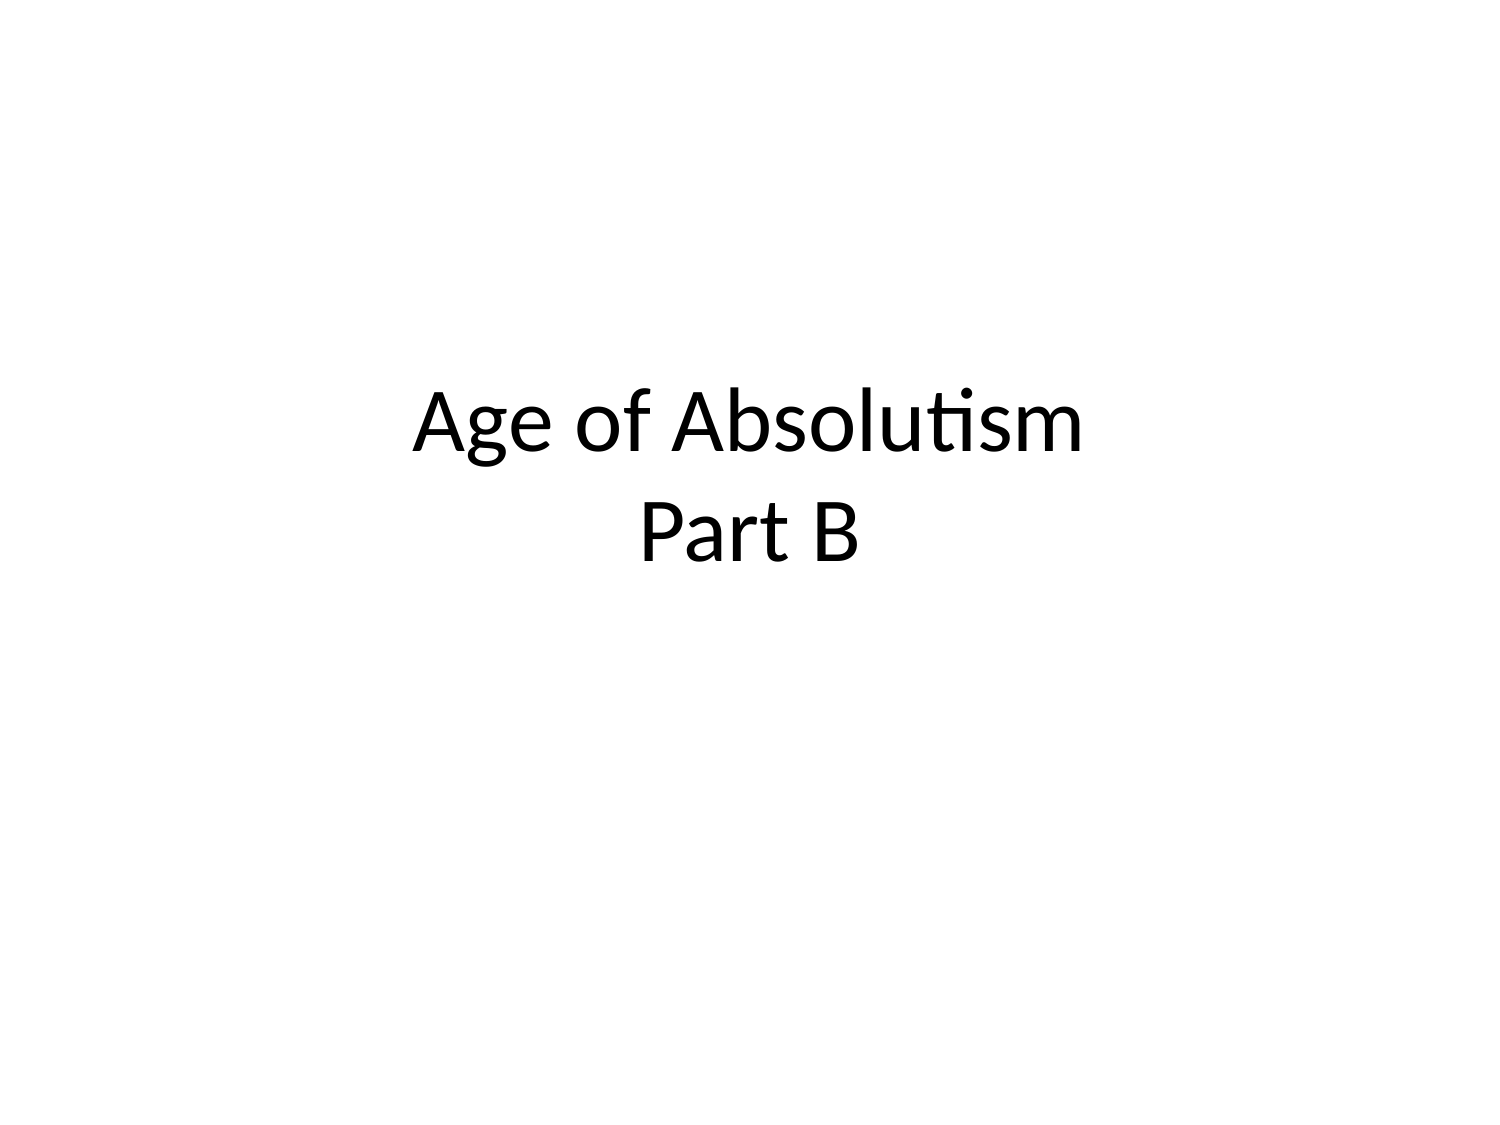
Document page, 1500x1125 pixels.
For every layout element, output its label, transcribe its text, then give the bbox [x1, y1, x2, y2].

title Age of Absolutism Part B [112, 349, 1388, 591]
